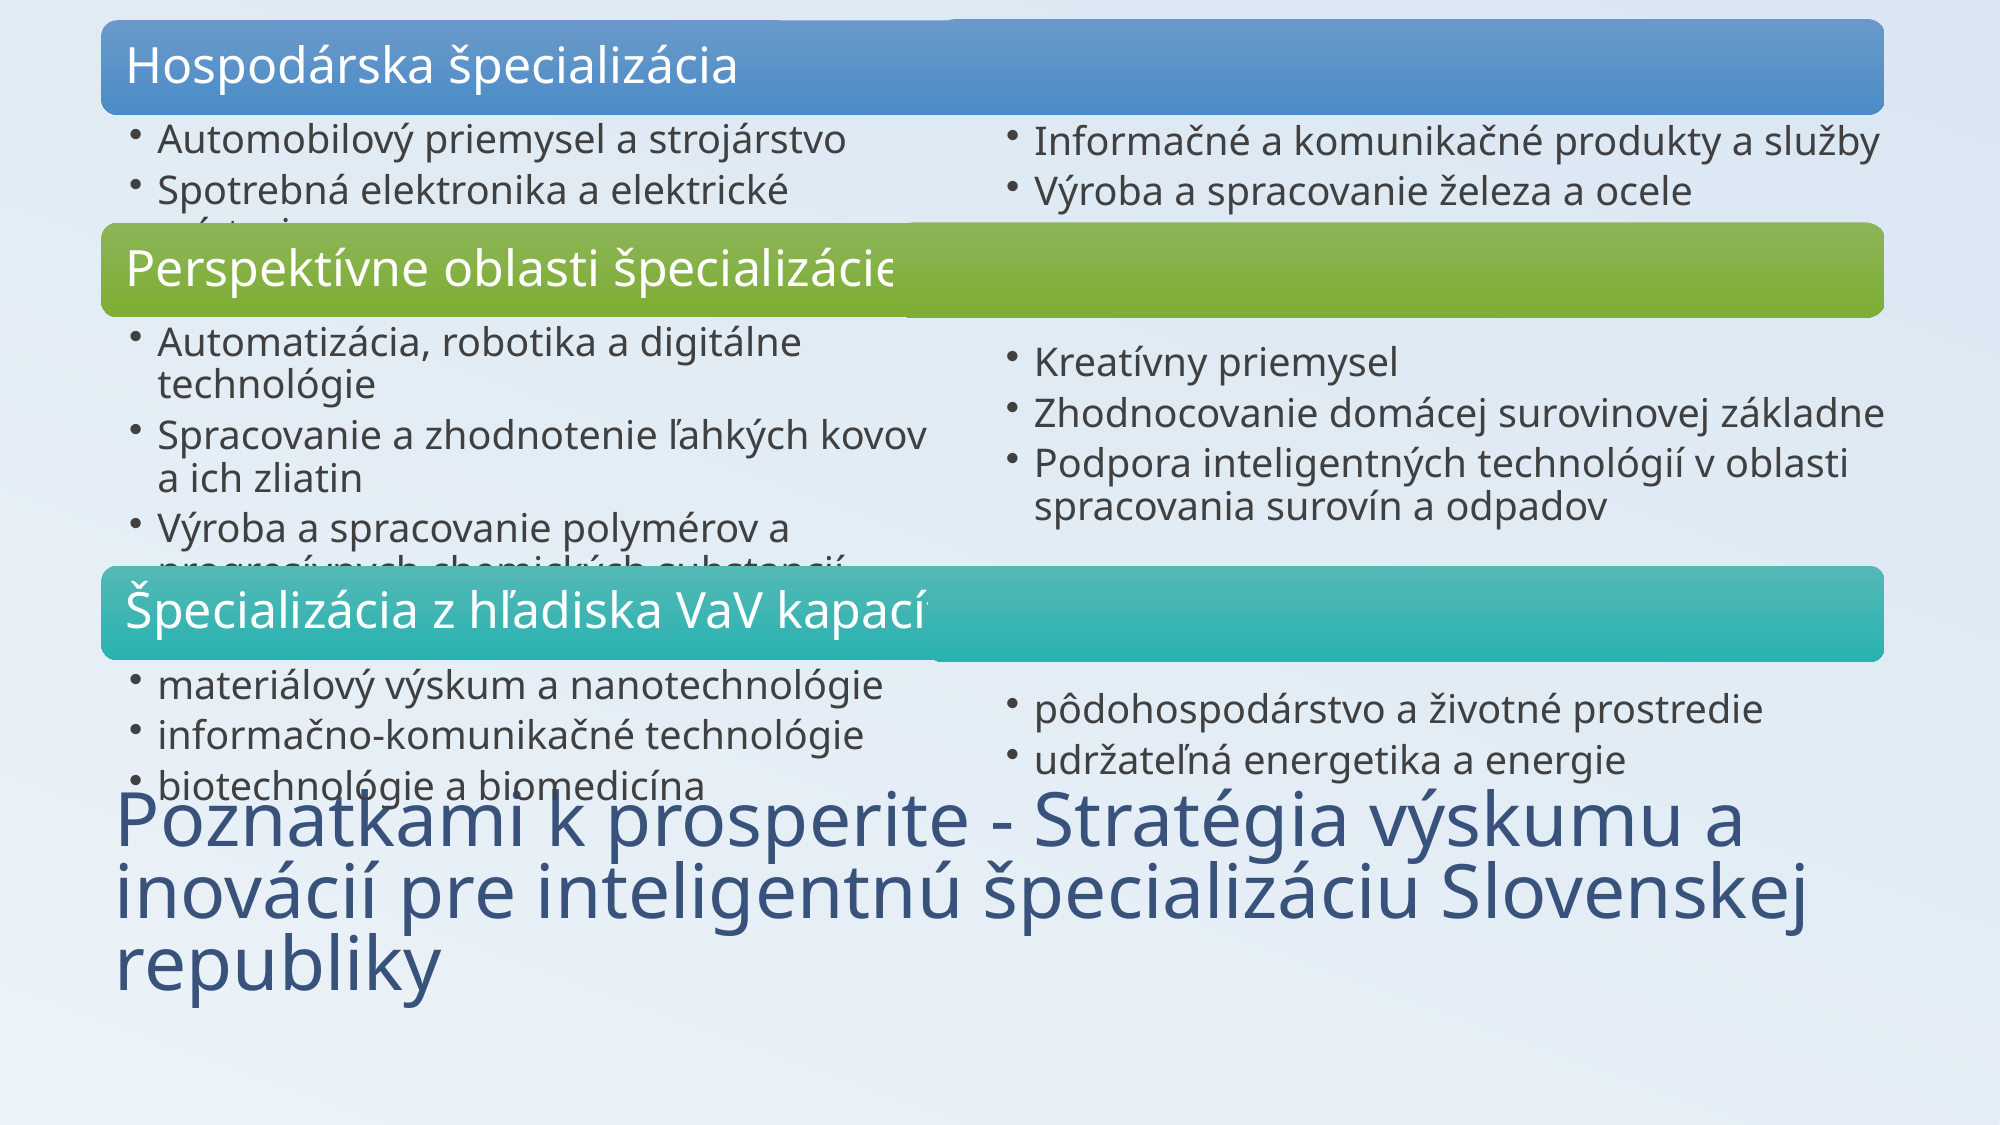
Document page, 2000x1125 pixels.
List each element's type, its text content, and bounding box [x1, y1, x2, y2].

text_box [976, 222, 1885, 319]
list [101, 8, 976, 836]
text_box [976, 19, 1885, 115]
text_box Informačné a komunikačné produkty a služby Výroba a spracovanie železa a ocele [976, 117, 1933, 289]
text_box pôdohospodárstvo a životné prostredie udržateľná energetika a energie [975, 685, 1933, 857]
title Poznatkami k prosperite - Stratégia výskumu a inovácií pre inteligentnú špecializáciu Slovenskej republiky [99, 837, 1900, 1013]
text_box Kreatívny priemysel Zhodnocovanie domácej surovinovej základne Podpora inteligentných technológií v oblasti spracovania surovín a odpadov [976, 338, 1933, 542]
text_box [976, 566, 1885, 662]
